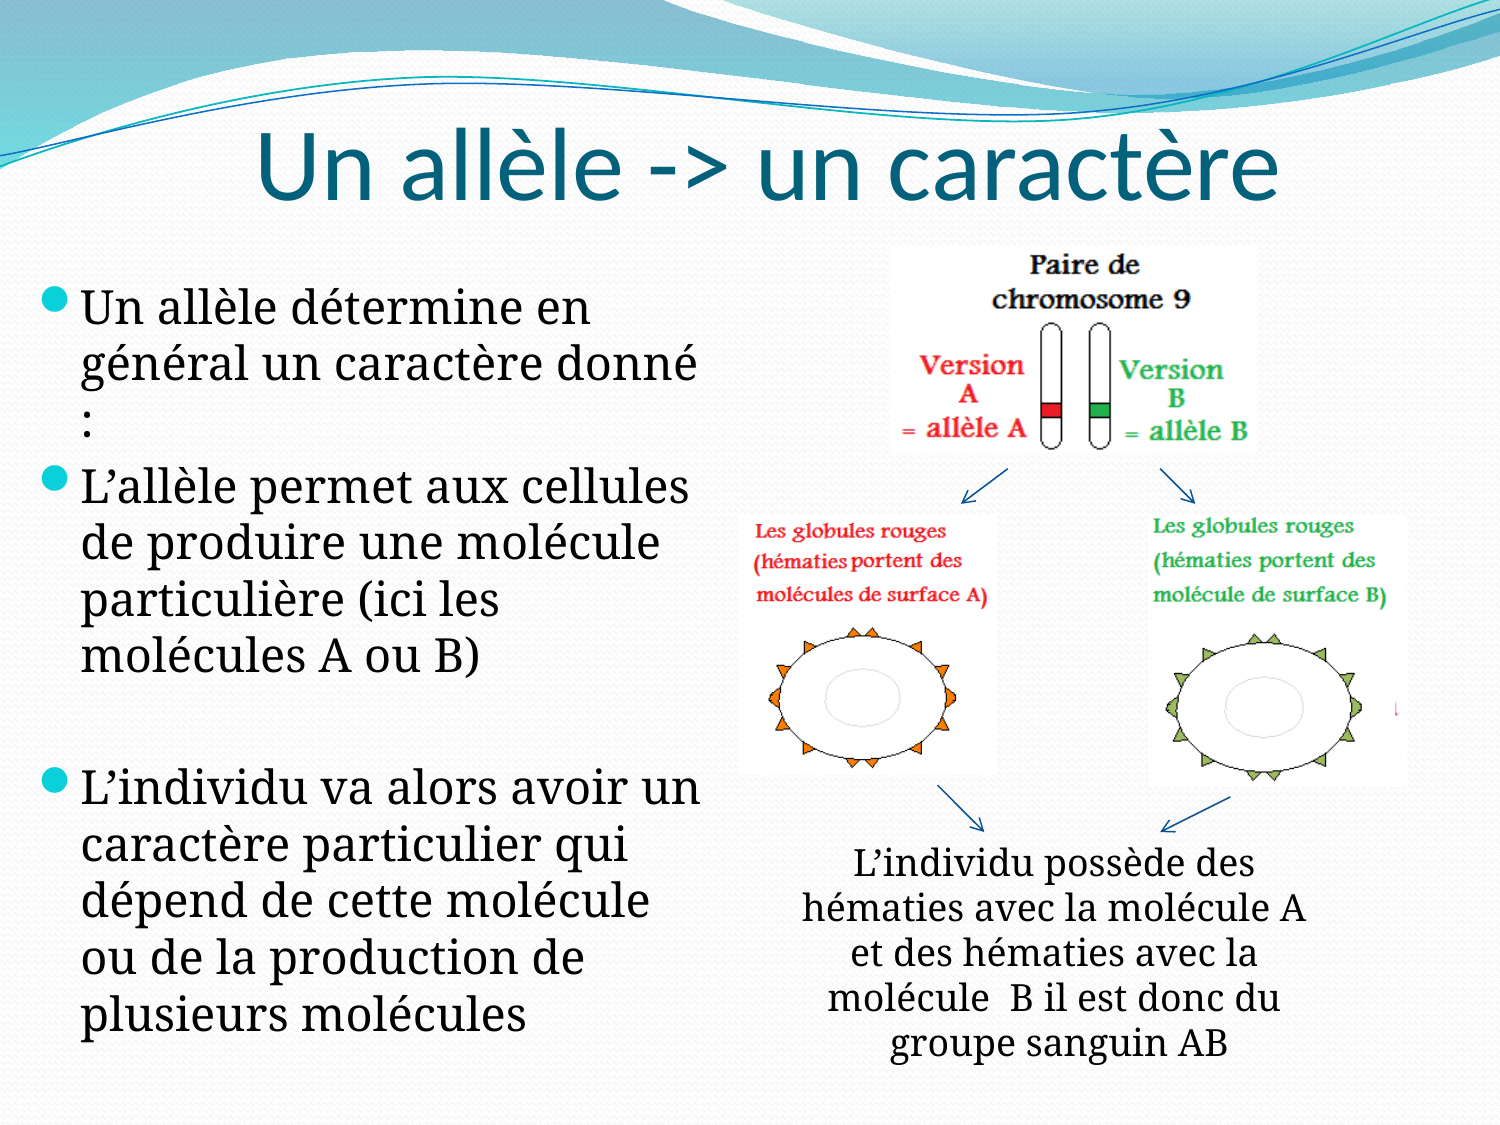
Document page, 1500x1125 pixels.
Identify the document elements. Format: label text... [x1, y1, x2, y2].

picture [737, 515, 997, 775]
picture [1148, 515, 1407, 787]
title Un allèle -> un caractère [93, 82, 1444, 222]
list Un allèle détermine en général un caractère donné : L’allèle permet aux cellules de produire une molécule particulière (ici les molécules A ou B) L’individu va alors avoir un caractère particulier qui dépend de cette molécule ou de la production de plusieurs molécules [23, 269, 722, 1067]
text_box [1159, 468, 1196, 505]
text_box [960, 468, 1008, 505]
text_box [937, 784, 985, 833]
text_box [1159, 796, 1231, 833]
text_box L’individu possède des hématies avec la molécule A et des hématies avec la molécule B il est donc du groupe sanguin AB [785, 831, 1325, 1072]
picture [890, 245, 1257, 453]
